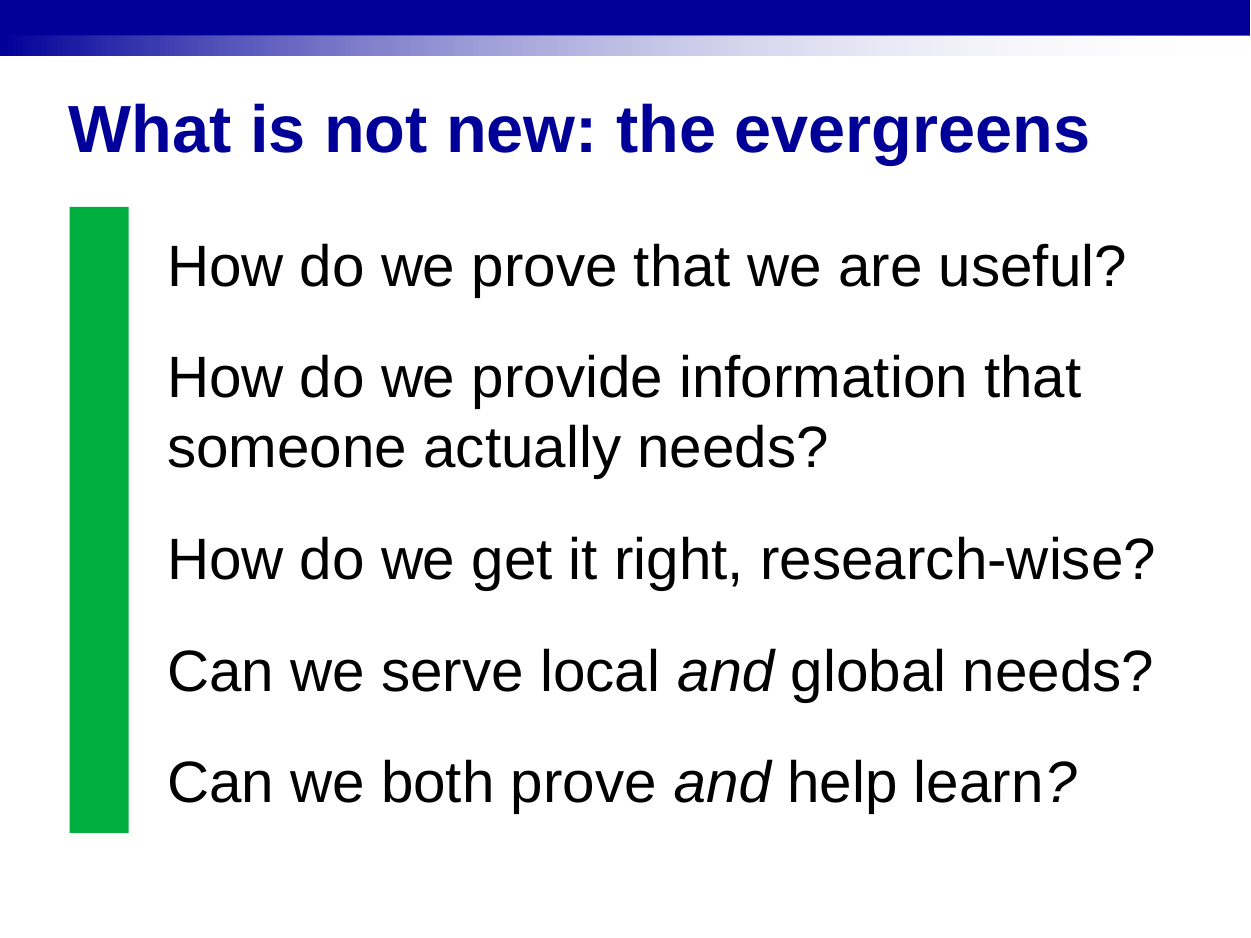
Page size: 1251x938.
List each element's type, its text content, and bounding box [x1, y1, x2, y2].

title What is not new: the evergreens [54, 78, 1188, 148]
text_box [68, 205, 131, 835]
list How do we prove that we are useful? How do we provide information that someone actually needs? How do we get it right, research-wise? Can we serve local and global needs? Can we both prove and help learn? [152, 206, 1188, 835]
